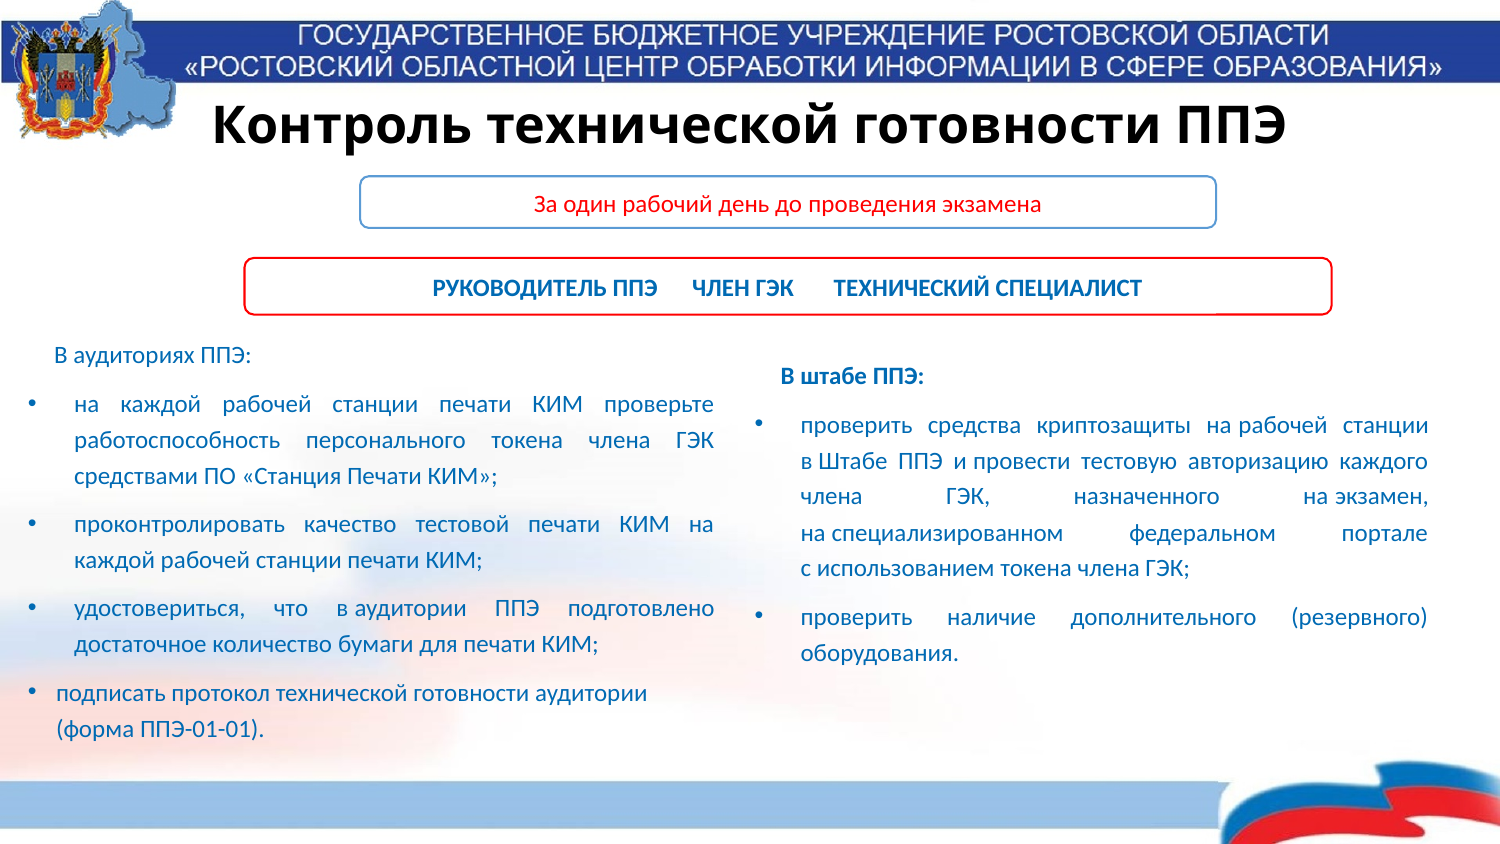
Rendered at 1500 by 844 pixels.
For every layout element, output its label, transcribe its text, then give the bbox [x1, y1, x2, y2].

text_box В штабе ППЭ: проверить средства криптозащиты на рабочей станции в Штабе ППЭ и провести тестовую авторизацию каждого члена ГЭК, назначенного на экзамен, на специализированном федеральном портале с использованием токена члена ГЭК; проверить наличие дополнительного (резервного) оборудования. [726, 339, 1457, 628]
picture [0, 0, 1500, 844]
title Контроль технической готовности ППЭ [103, 44, 1397, 208]
list В аудиториях ППЭ: на каждой рабочей станции печати КИМ проверьте работоспособность персонального токена члена ГЭК средствами ПО «Станция Печати КИМ»; проконтролировать качество тестовой печати КИМ на каждой рабочей станции печати КИМ; удостовериться, что в аудитории ППЭ подготовлено достаточное количество бумаги для печати КИМ; подписать протокол технической готовности аудитории (форма ППЭ-01-01). [16, 327, 727, 706]
text_box За один рабочий день до проведения экзамена [359, 175, 1218, 229]
text_box РУКОВОДИТЕЛЬ ППЭ ЧЛЕН ГЭК ТЕХНИЧЕСКИЙ СПЕЦИАЛИСТ [243, 256, 1333, 316]
